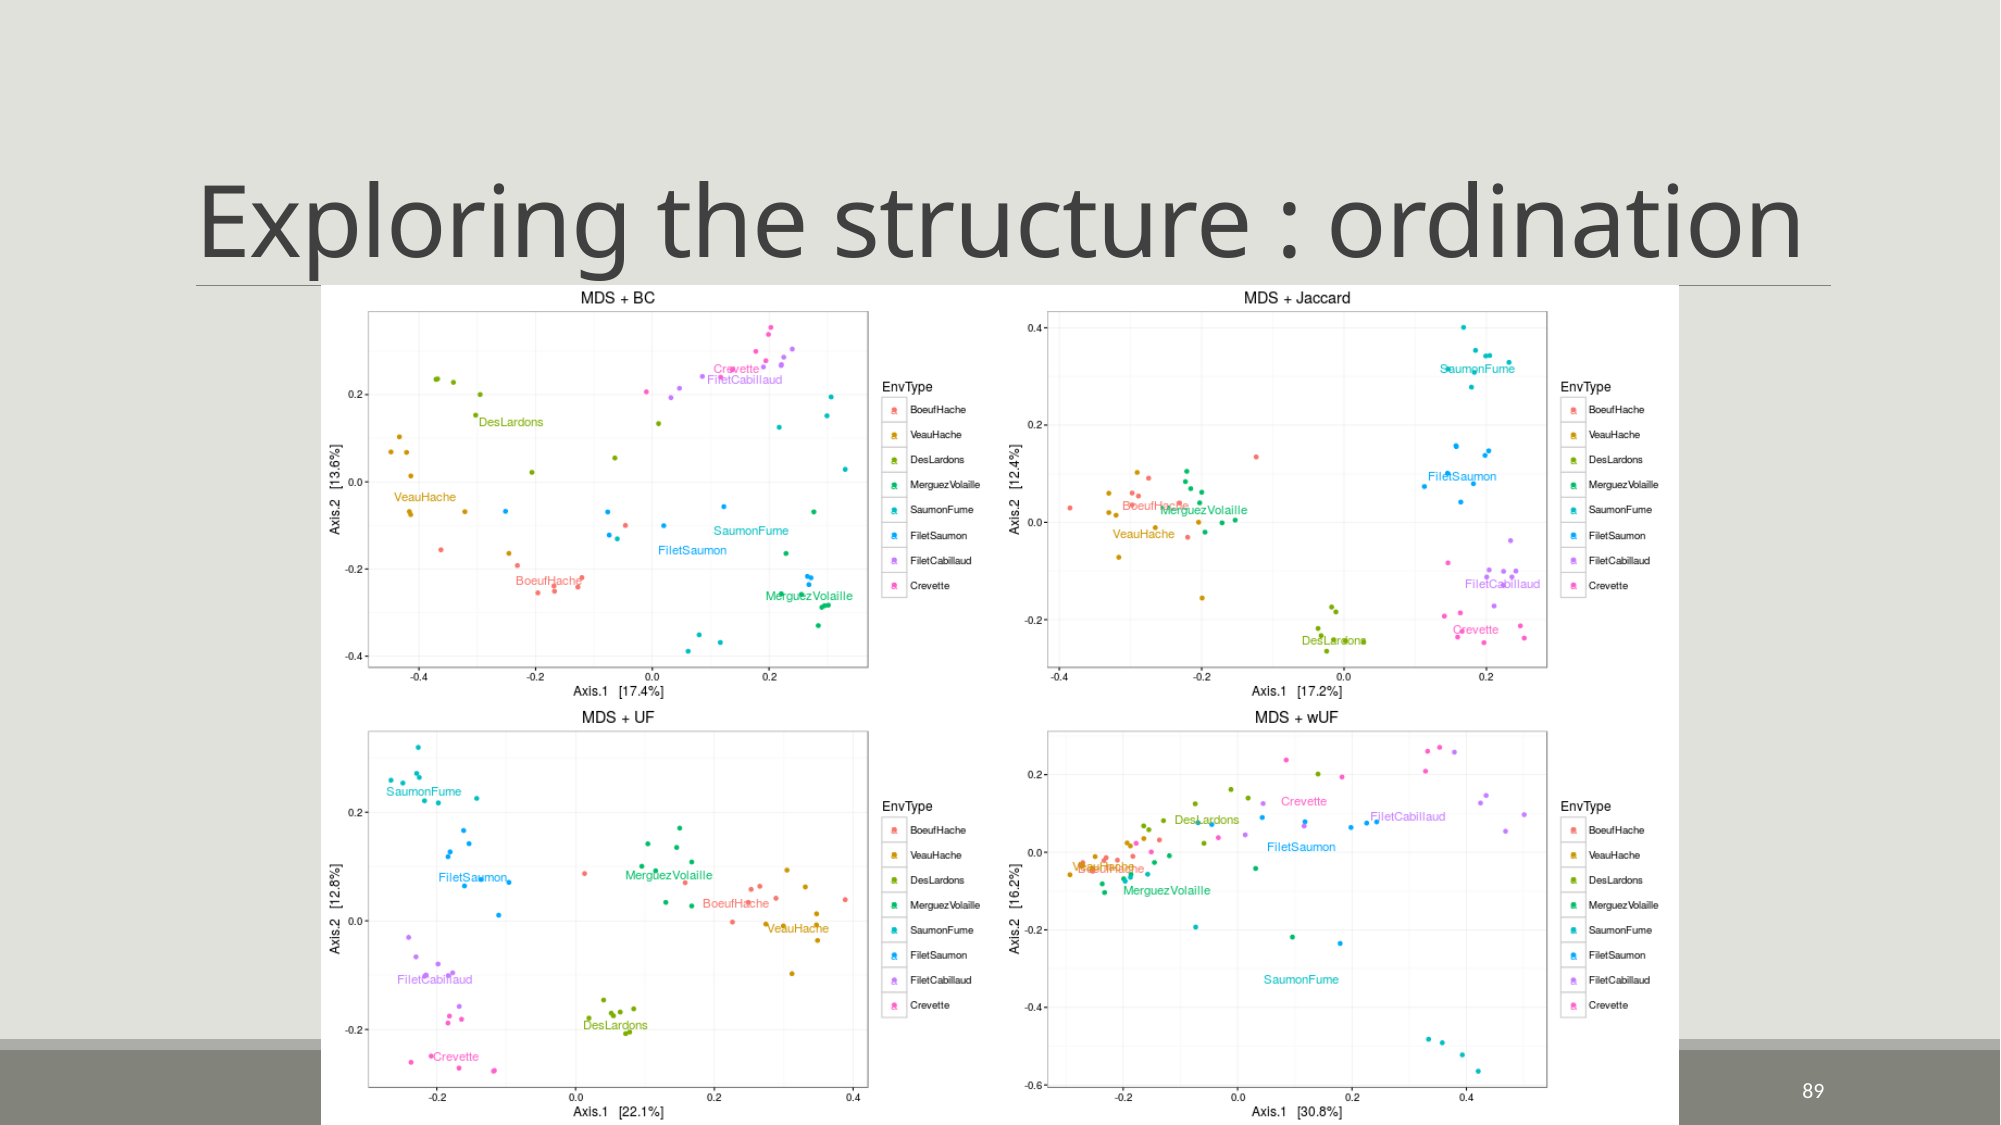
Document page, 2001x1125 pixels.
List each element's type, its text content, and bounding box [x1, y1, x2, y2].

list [321, 284, 1679, 1125]
slide_number 89 [1686, 1059, 1840, 1120]
title Exploring the structure : ordination [180, 47, 1830, 285]
